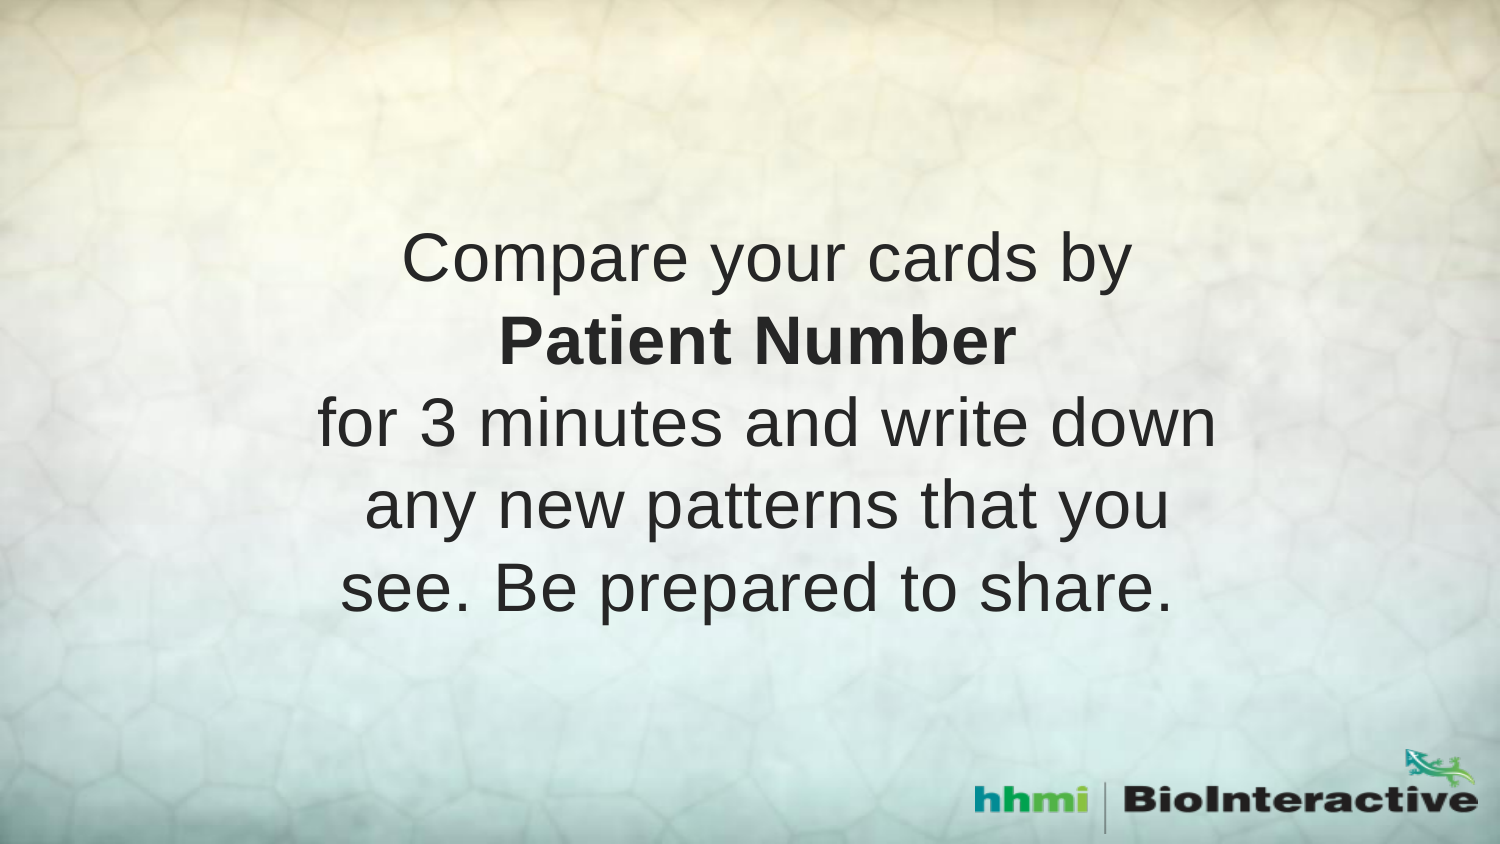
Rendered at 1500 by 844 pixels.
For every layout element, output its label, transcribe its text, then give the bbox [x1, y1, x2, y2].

picture [0, 0, 1500, 844]
title Compare your cards by Patient Number for 3 minutes and write down any new patterns that you see. Be prepared to share. [281, 206, 1257, 347]
